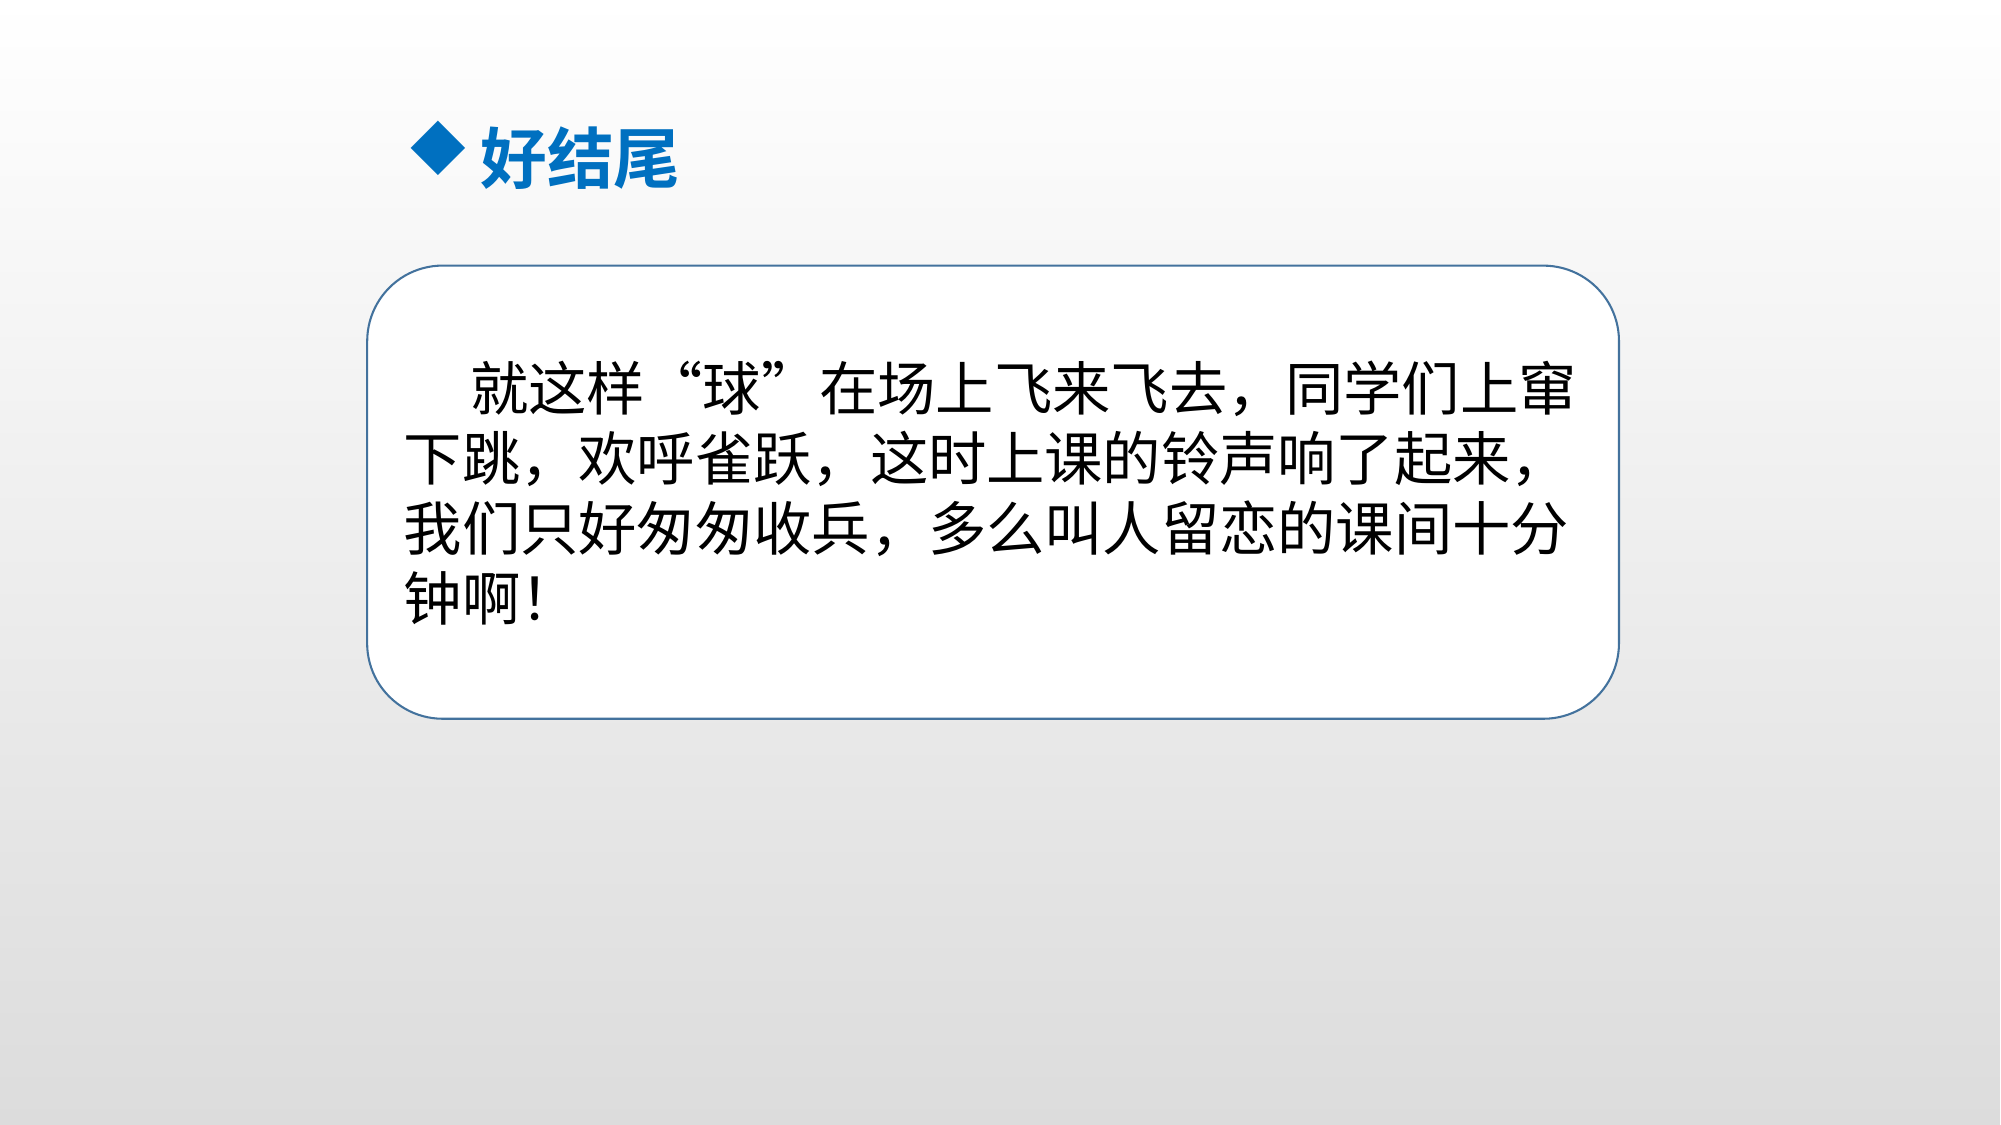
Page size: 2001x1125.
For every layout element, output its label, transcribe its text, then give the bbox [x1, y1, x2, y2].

text_box 好结尾 [390, 109, 773, 204]
text_box 就这样“球”在场上飞来飞去，同学们上窜下跳，欢呼雀跃，这时上课的铃声响了起来，我们只好匆匆收兵，多么叫人留恋的课间十分钟啊！ [366, 264, 1621, 720]
